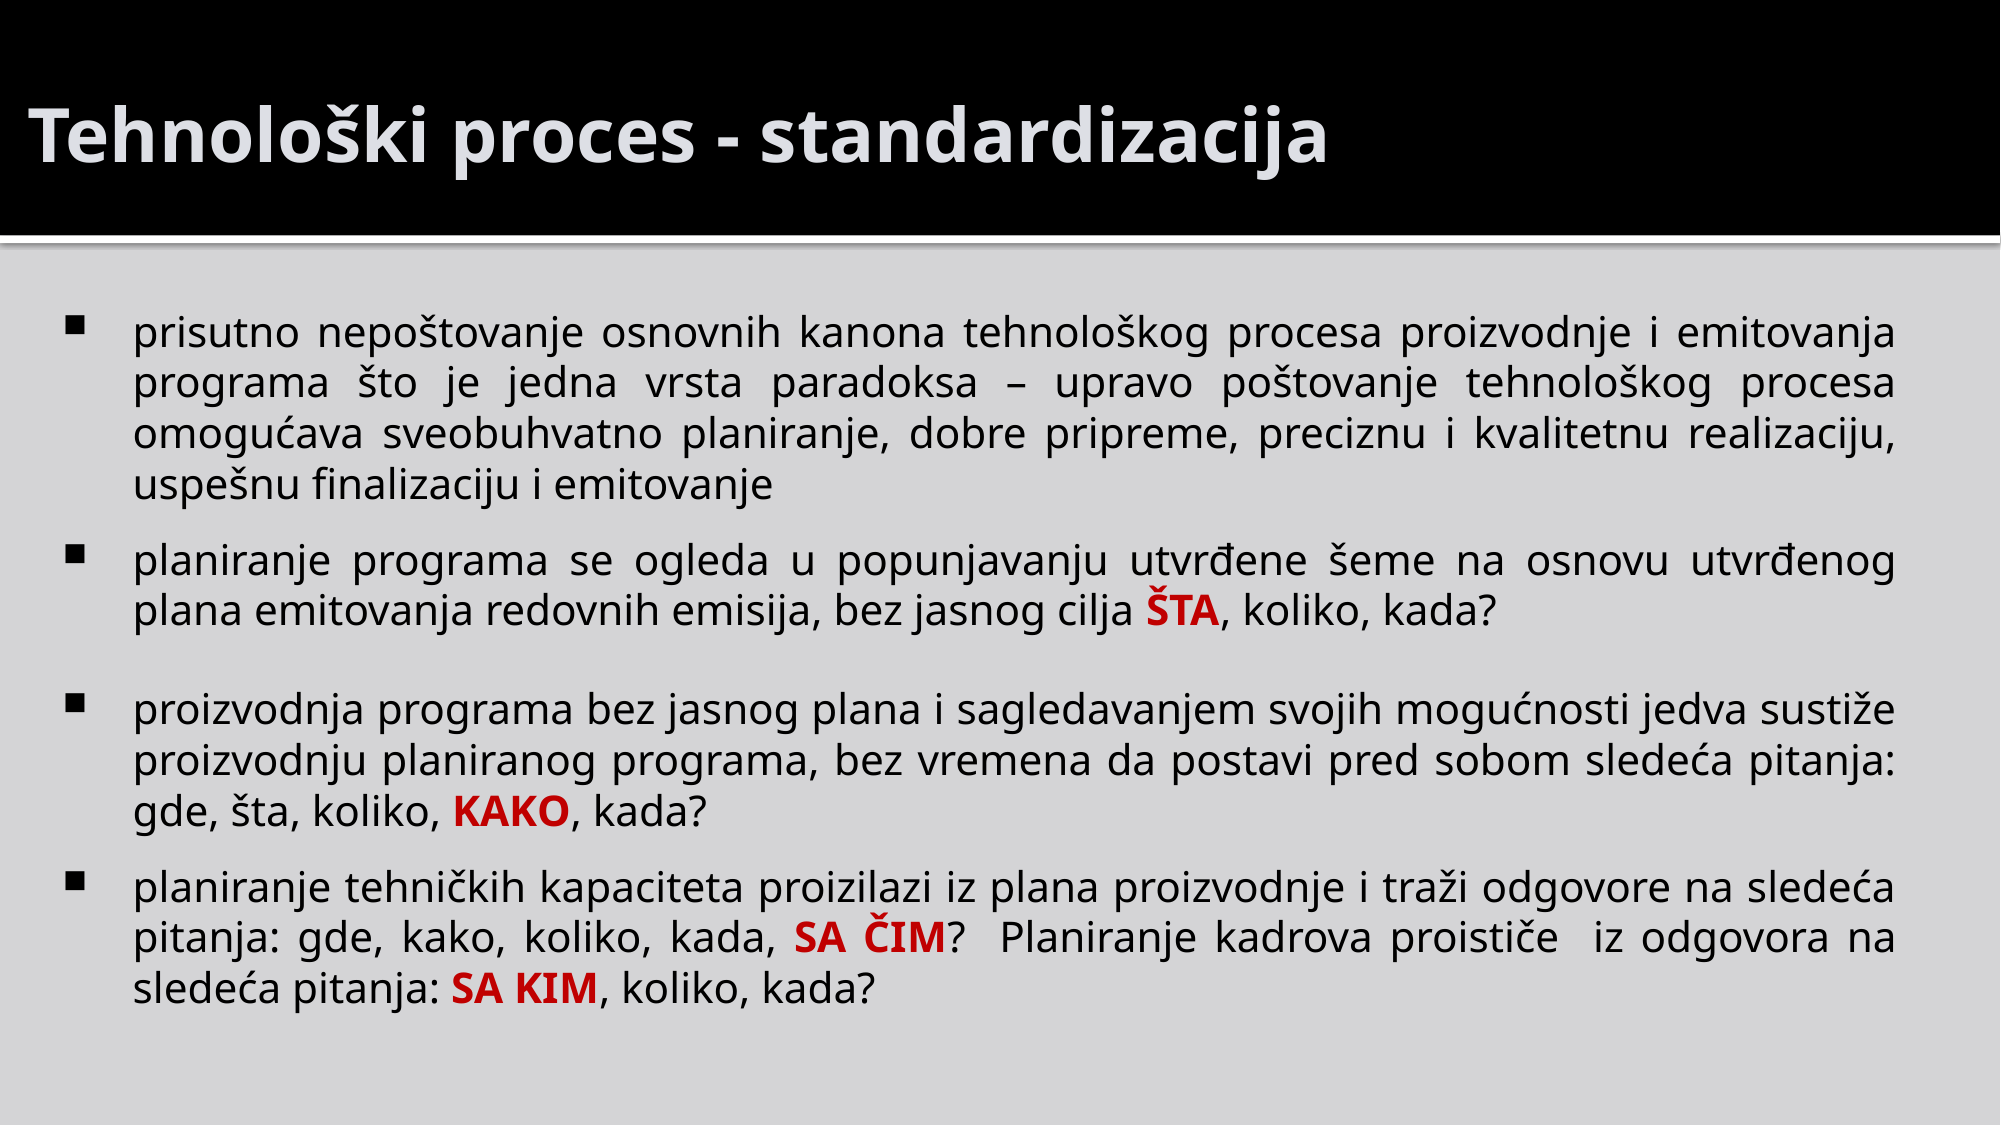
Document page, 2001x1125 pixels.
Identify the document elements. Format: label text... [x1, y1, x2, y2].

list prisutno nepoštovanje osnovnih kanona tehnološkog procesa proizvodnje i emitovanja programa što je jedna vrsta paradoksa – upravo poštovanje tehnološkog procesa omogućava sveobuhvatno planiranje, dobre pripreme, preciznu i kvalitetnu realizaciju, uspešnu finalizaciju i emitovanje planiranje programa se ogleda u popunjavanju utvrđene šeme na osnovu utvrđenog plana emitovanja redovnih emisija, bez jasnog cilja ŠTA, koliko, kada? proizvodnja programa bez jasnog plana i sagledavanjem svojih mogućnosti jedva sustiže proizvodnju planiranog programa, bez vremena da postavi pred sobom sledeća pitanja: gde, šta, koliko, KAKO, kada? planiranje tehničkih kapaciteta proizilazi iz plana proizvodnje i traži odgovore na sledeća pitanja: gde, kako, koliko, kada, SA ČIM? Planiranje kadrova proističe iz odgovora na sledeća pitanja: SA KIM, koliko, kada? [24, 237, 1913, 1125]
text_box Tehnološki proces - standardizacija [12, 87, 1663, 200]
